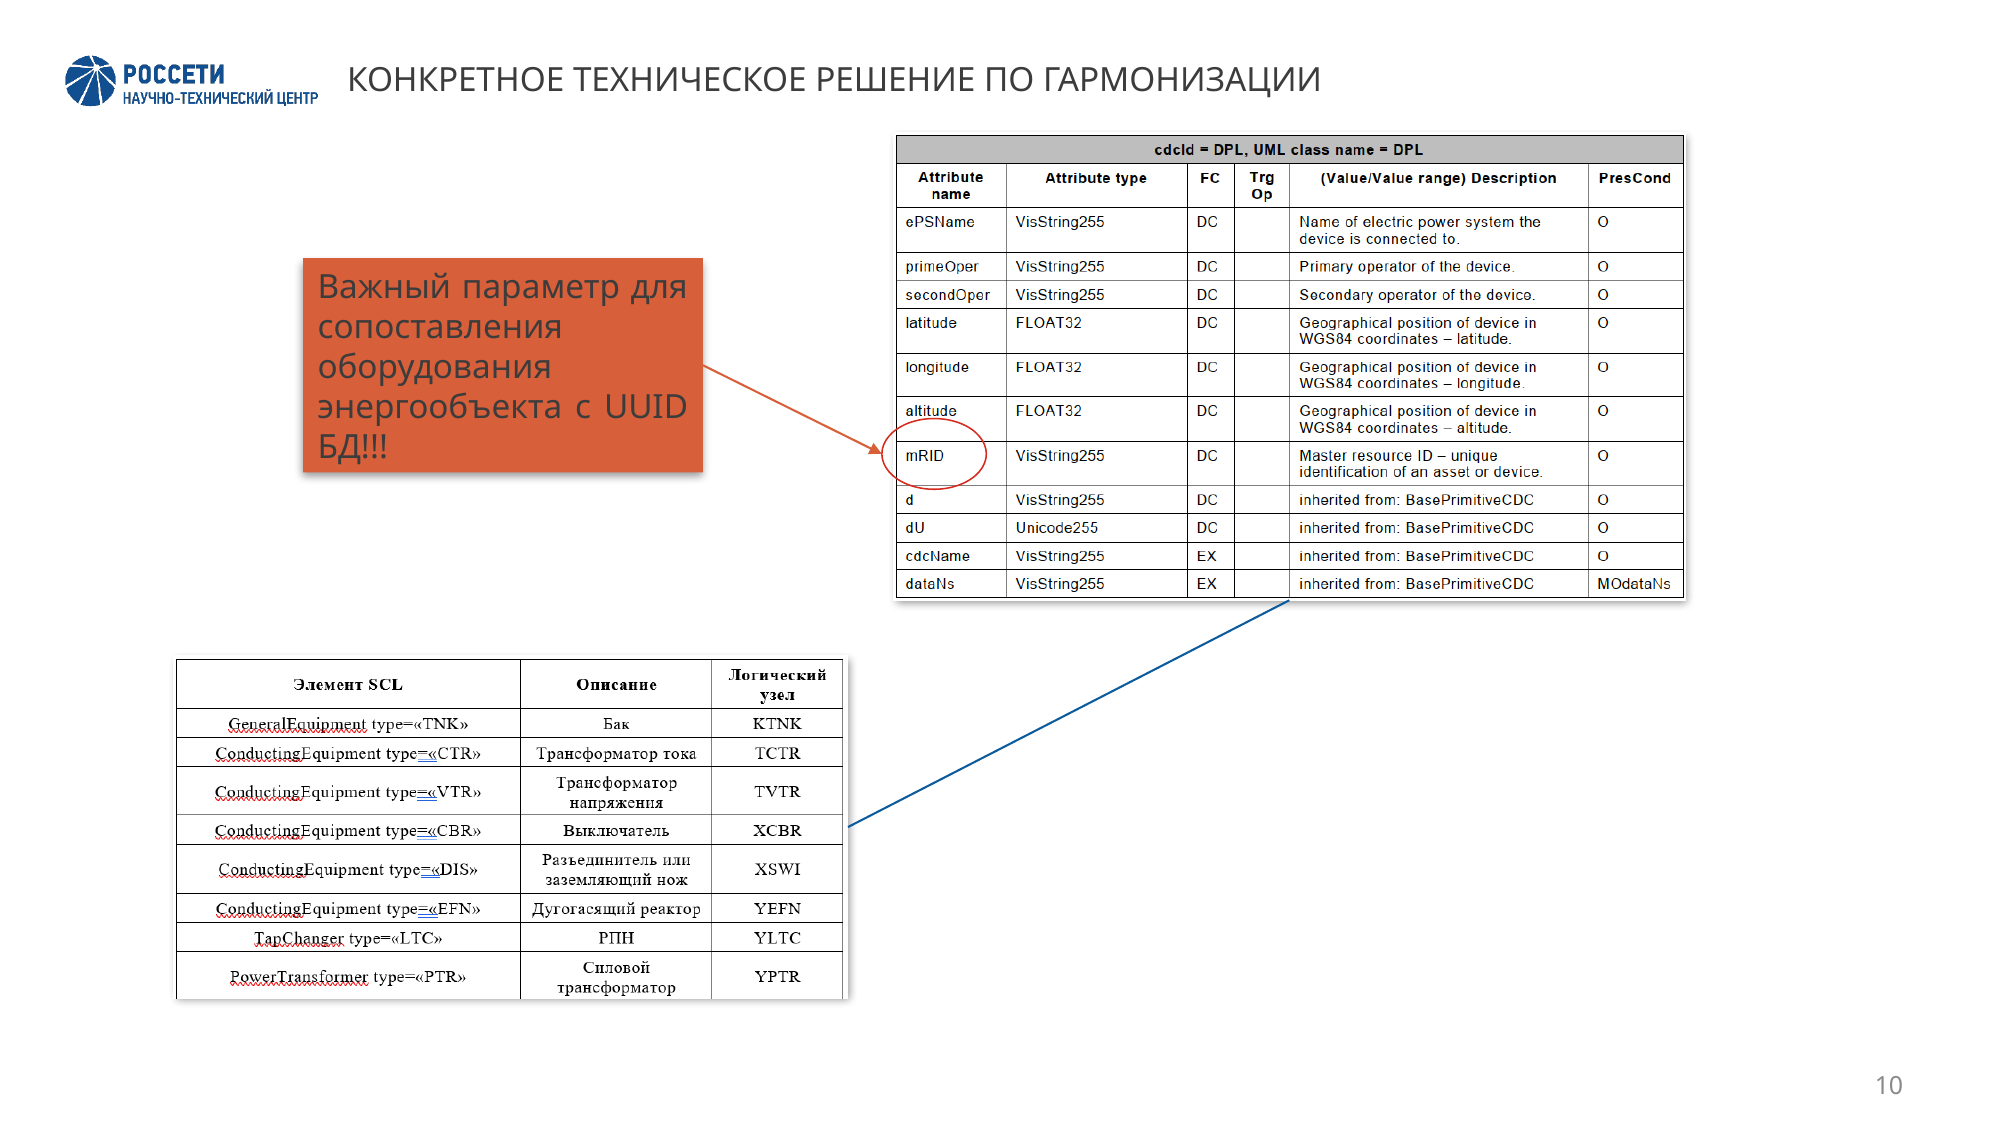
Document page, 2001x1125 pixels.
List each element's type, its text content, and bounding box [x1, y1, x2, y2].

picture [172, 655, 849, 999]
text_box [847, 600, 1290, 828]
picture [55, 41, 325, 118]
text_box [880, 456, 888, 474]
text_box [702, 366, 883, 455]
title КОНКРЕТНОЕ ТЕХНИЧЕСКОЕ РЕШЕНИЕ ПО ГАРМОНИЗАЦИИ [347, 62, 1904, 133]
picture [893, 132, 1686, 601]
text_box Важный параметр для сопоставления оборудования энергообъекта с UUID БД!!! [303, 258, 703, 473]
